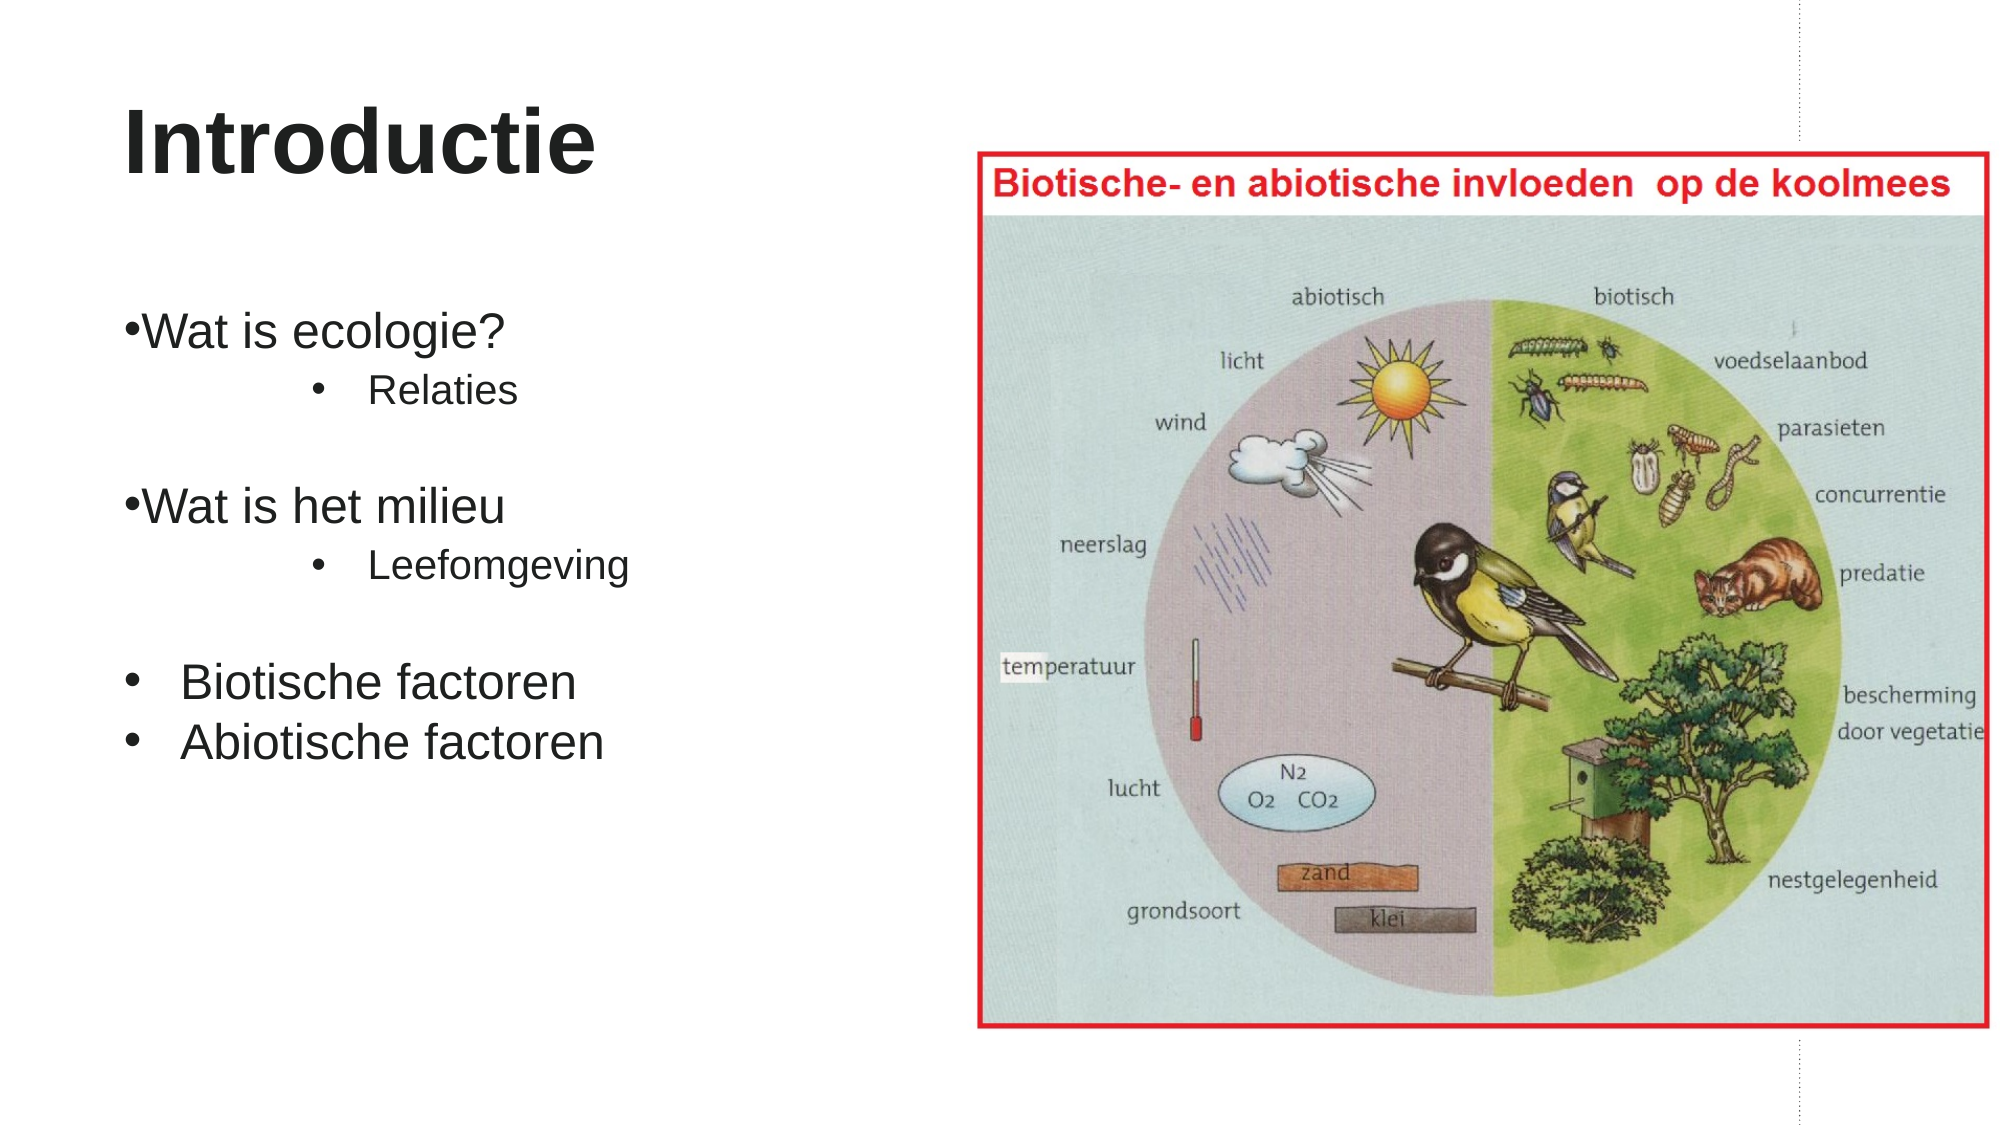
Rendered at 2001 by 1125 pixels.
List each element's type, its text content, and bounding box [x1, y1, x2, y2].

picture [967, 0, 2001, 1125]
title Introductie [124, 94, 1607, 272]
list Wat is ecologie? Relaties Wat is het milieu Leefomgeving Biotische factoren Abiotische factoren [124, 298, 967, 1012]
